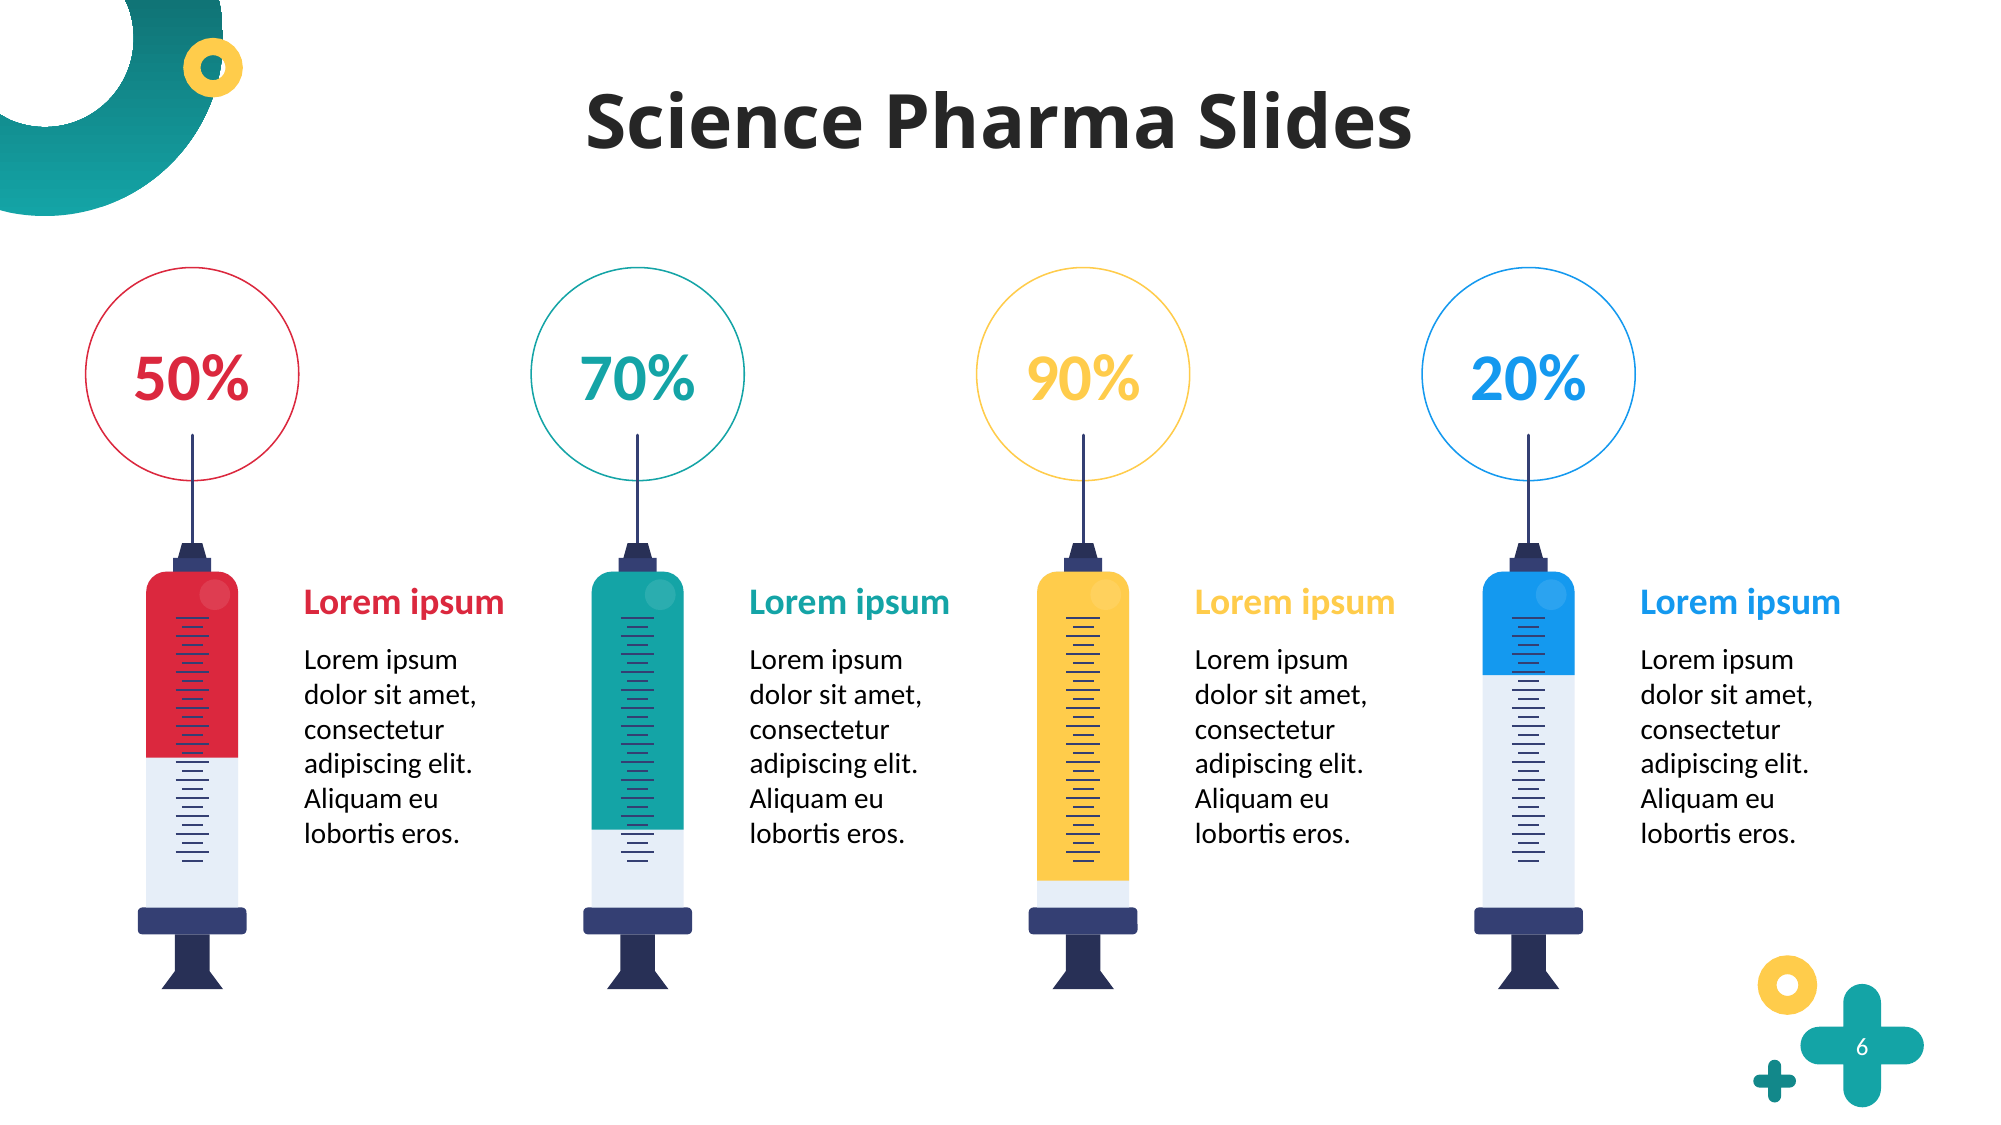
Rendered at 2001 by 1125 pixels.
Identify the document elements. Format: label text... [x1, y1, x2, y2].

text_box 50% [84, 266, 300, 467]
text_box Lorem ipsum dolor sit amet, consectetur adipiscing elit. Aliquam eu lobortis eros. [749, 639, 972, 850]
title Science Pharma Slides [137, 70, 1863, 180]
text_box Lorem ipsum [1195, 577, 1418, 623]
slide_number 6 [1826, 1015, 1899, 1076]
text_box Lorem ipsum dolor sit amet, consectetur adipiscing elit. Aliquam eu lobortis eros. [1195, 639, 1417, 850]
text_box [1474, 435, 1584, 990]
text_box Lorem ipsum dolor sit amet, consectetur adipiscing elit. Aliquam eu lobortis eros. [1640, 639, 1863, 850]
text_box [137, 435, 247, 990]
text_box Lorem ipsum dolor sit amet, consectetur adipiscing elit. Aliquam eu lobortis eros. [304, 639, 526, 850]
text_box 20% [1421, 266, 1637, 467]
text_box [1028, 435, 1138, 990]
text_box 70% [530, 266, 746, 467]
text_box Lorem ipsum [749, 577, 972, 623]
text_box Lorem ipsum [303, 577, 526, 623]
text_box Lorem ipsum [1640, 577, 1863, 623]
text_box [583, 435, 693, 990]
text_box 90% [975, 266, 1191, 467]
